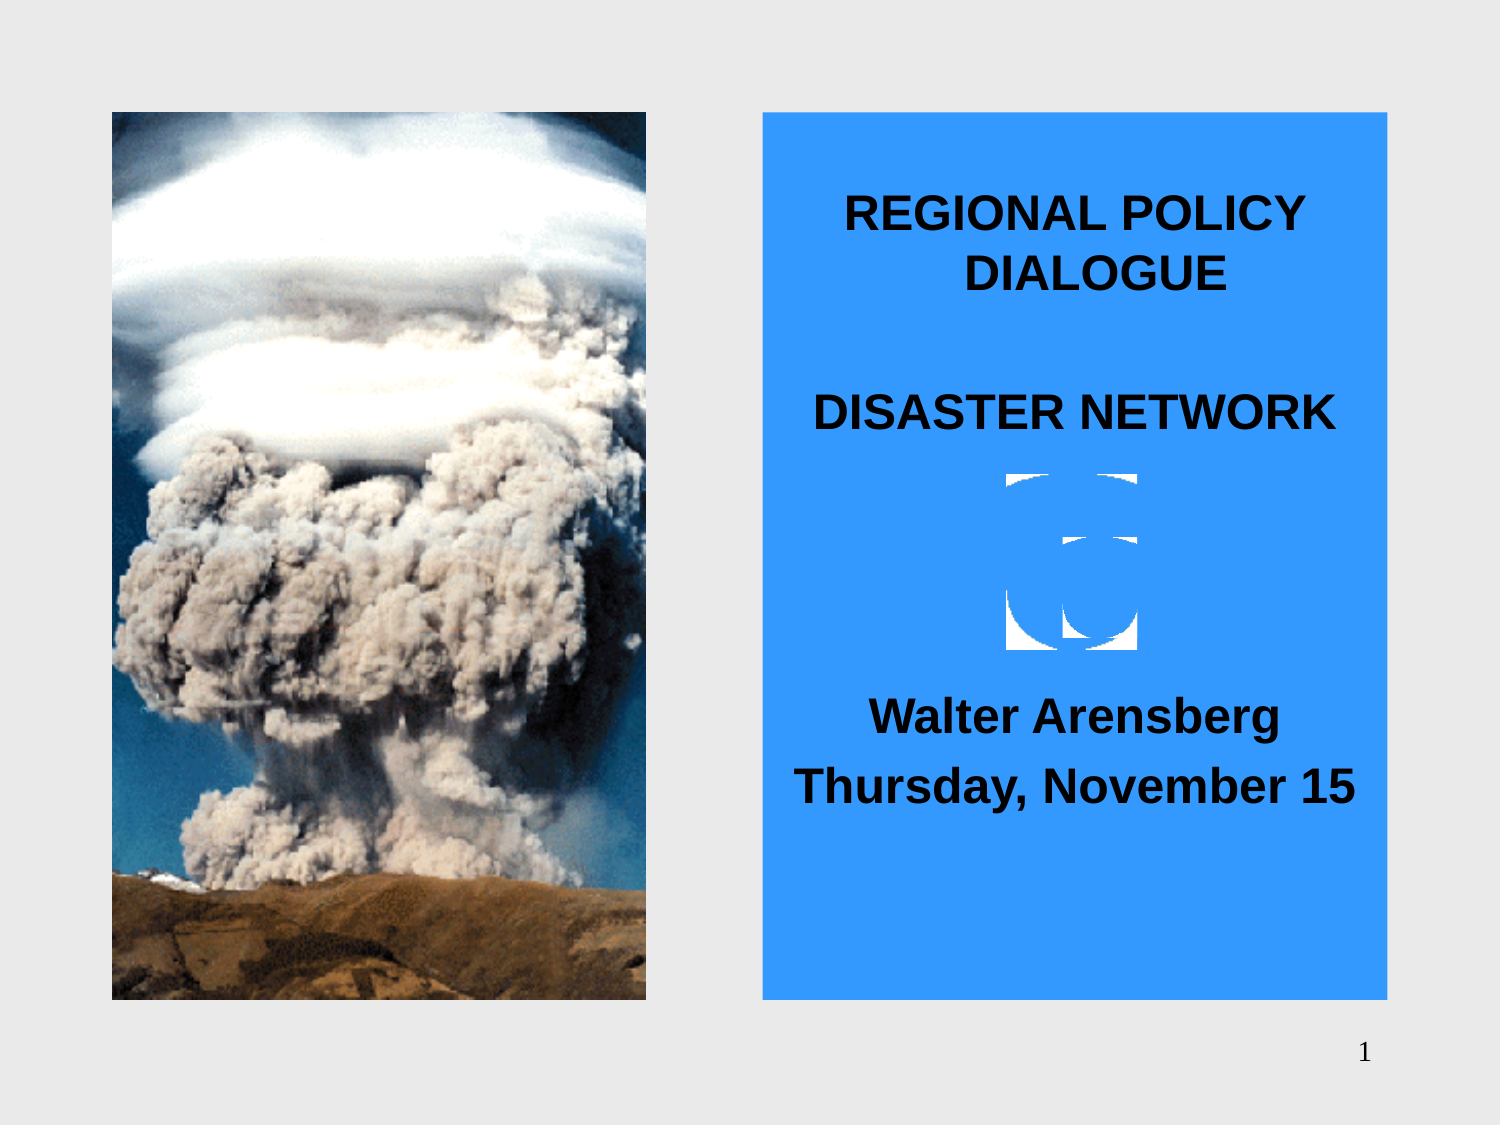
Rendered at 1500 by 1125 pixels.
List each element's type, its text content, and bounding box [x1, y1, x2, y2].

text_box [1005, 474, 1138, 651]
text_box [112, 112, 646, 1001]
list REGIONAL POLICY DIALOGUE DISASTER NETWORK Walter Arensberg Thursday, November 15 [762, 112, 1388, 1001]
slide_number 1 [1074, 1024, 1388, 1101]
